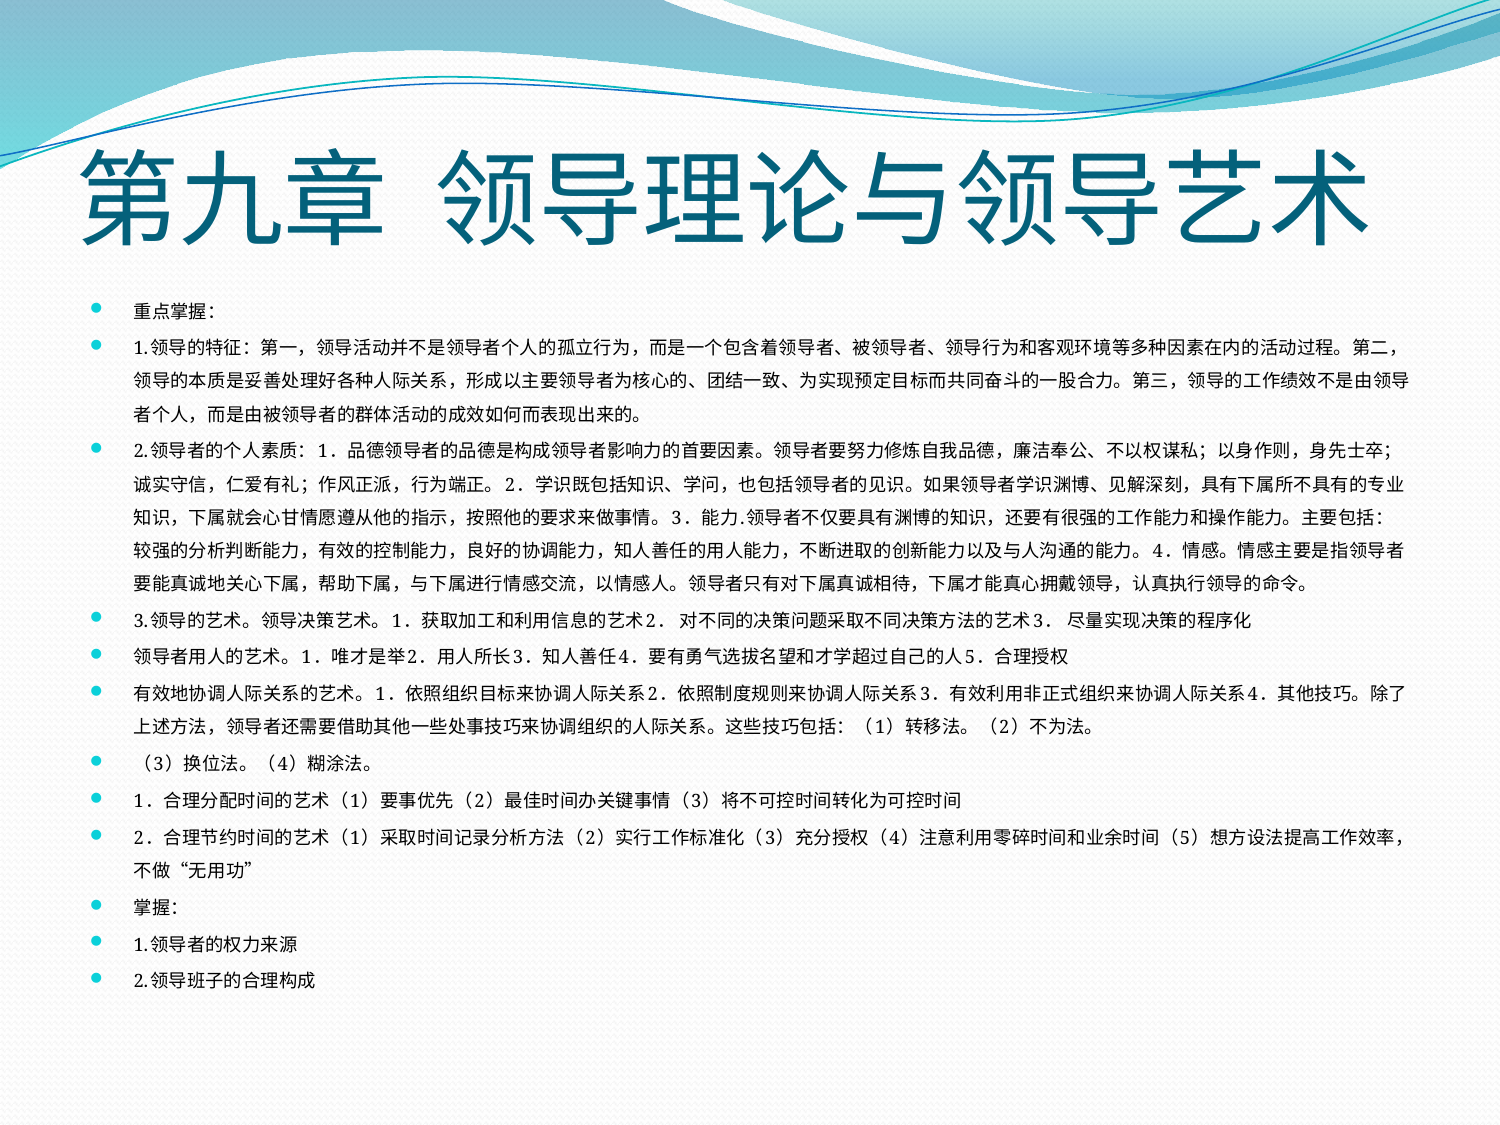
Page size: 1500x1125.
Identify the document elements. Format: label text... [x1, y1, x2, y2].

title 第九章 领导理论与领导艺术 [75, 70, 1425, 258]
list 重点掌握： 1.领导的特征：第一，领导活动并不是领导者个人的孤立行为，而是一个包含着领导者、被领导者、领导行为和客观环境等多种因素在内的活动过程。第二，领导的本质是妥善处理好各种人际关系，形成以主要领导者为核心的、团结一致、为实现预定目标而共同奋斗的一股合力。第三，领导的工作绩效不是由领导者个人，而是由被领导者的群体活动的成效如何而表现出来的。 2.领导者的个人素质：1．品德领导者的品德是构成领导者影响力的首要因素。领导者要努力修炼自我品德，廉洁奉公、不以权谋私；以身作则，身先士卒；诚实守信，仁爱有礼；作风正派，行为端正。2．学识既包括知识、学问，也包括领导者的见识。如果领导者学识渊博、见解深刻，具有下属所不具有的专业知识，下属就会心甘情愿遵从他的指示，按照他的要求来做事情。3．能力.领导者不仅要具有渊博的知识，还要有很强的工作能力和操作能力。主要包括：较强的分析判断能力，有效的控制能力，良好的协调能力，知人善任的用人能力，不断进取的创新能力以及与人沟通的能力。4．情感。情感主要是指领导者要能真诚地关心下属，帮助下属，与下属进行情感交流，以情感人。领导者只有对下属真诚相待，下属才能真心拥戴领导，认真执行领导的命令。 3.领导的艺术。领导决策艺术。1．获取加工和利用信息的艺术2． 对不同的决策问题采取不同决策方法的艺术3． 尽量实现决策的程序化 领导者用人的艺术。1．唯才是举2．用人所长3．知人善任4．要有勇气选拔名望和才学超过自己的人5．合理授权 有效地协调人际关系的艺术。1．依照组织目标来协调人际关系2．依照制度规则来协调人际关系3．有效利用非正式组织来协调人际关系4．其他技巧。除了上述方法，领导者还需要借助其他一些处事技巧来协调组织的人际关系。这些技巧包括：（1）转移法。（2）不为法。 （3）换位法。（4）糊涂法。 1．合理分配时间的艺术（1）要事优先（2）最佳时间办关键事情（3）将不可控时间转化为可控时间 2．合理节约时间的艺术（1）采取时间记录分析方法（2）实行工作标准化（3）充分授权（4）注意利用零碎时间和业余时间（5）想方设法提高工作效率，不做“无用功” 掌握： 1.领导者的权力来源 2.领导班子的合理构成 [75, 281, 1425, 1038]
